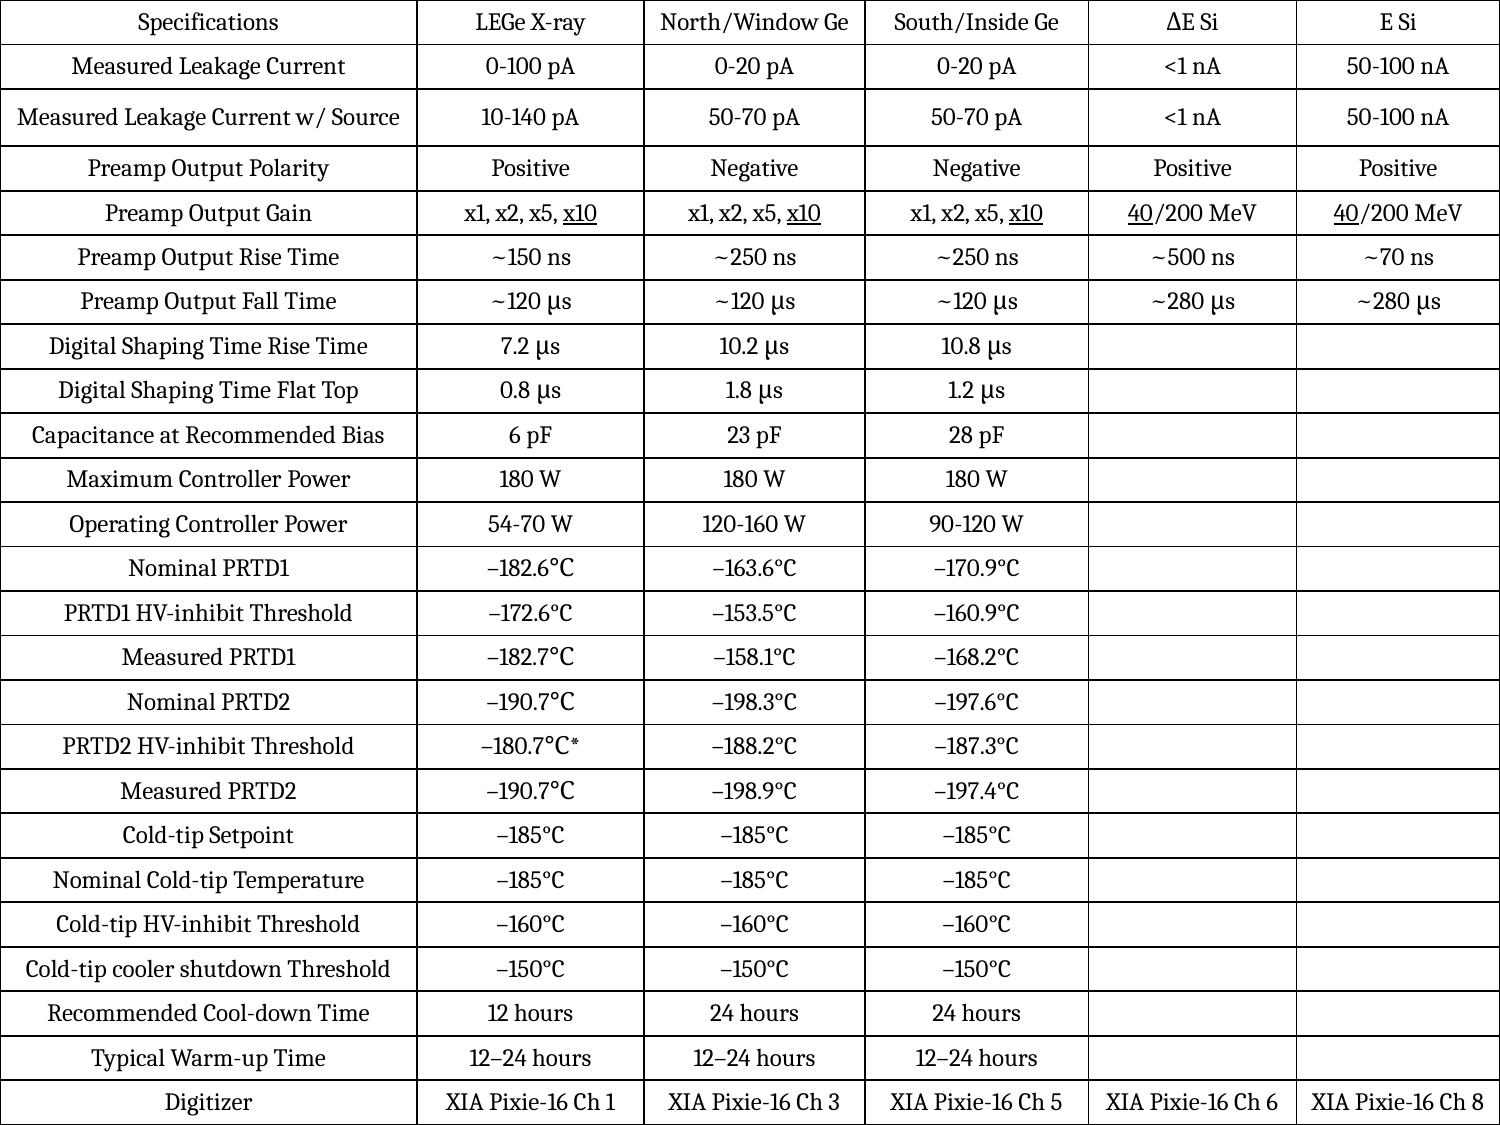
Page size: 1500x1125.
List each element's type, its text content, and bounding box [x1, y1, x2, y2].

table_cell [1089, 725, 1296, 768]
table_cell Digital Shaping Time Rise Time [1, 325, 416, 368]
table_cell 50-70 pA [645, 90, 864, 145]
table_cell –168.2°C [866, 636, 1088, 679]
table_cell [1089, 903, 1296, 946]
table_cell 40/200 MeV [1089, 192, 1296, 234]
table_cell 0.8 μs [418, 370, 643, 412]
table_cell 0-20 pA [866, 45, 1088, 88]
table_cell 10-140 pA [418, 90, 643, 145]
table_cell [1297, 681, 1499, 724]
table_cell Nominal PRTD2 [1, 681, 416, 724]
table_cell Positive [1089, 147, 1296, 190]
table_cell Cold-tip HV-inhibit Threshold [1, 903, 416, 946]
table_cell ~250 ns [866, 236, 1088, 279]
table_cell –190.7℃ [418, 681, 643, 724]
table_cell 50-100 nA [1297, 90, 1499, 145]
table_cell Cold-tip cooler shutdown Threshold [1, 948, 416, 990]
table_cell Capacitance at Recommended Bias [1, 414, 416, 457]
table_cell [1089, 770, 1296, 812]
table_cell Measured PRTD2 [1, 770, 416, 812]
table_cell [1297, 1037, 1499, 1079]
table_cell XIA Pixie-16 Ch 8 [1297, 1081, 1499, 1124]
table_cell 12–24 hours [418, 1037, 643, 1079]
table_cell 1.2 μs [866, 370, 1088, 412]
table_cell –185°C [418, 859, 643, 901]
table_cell 6 pF [418, 414, 643, 457]
table_cell 50-70 pA [866, 90, 1088, 145]
table_cell –188.2°C [645, 725, 864, 768]
table_cell ~250 ns [645, 236, 864, 279]
table_header E Si [1297, 1, 1499, 44]
table_cell –198.3°C [645, 681, 864, 724]
table_cell [1297, 948, 1499, 990]
table_cell 1.8 μs [645, 370, 864, 412]
table_cell [1089, 859, 1296, 901]
table_cell –150°C [645, 948, 864, 990]
table_cell Cold-tip Setpoint [1, 814, 416, 857]
table_cell ~70 ns [1297, 236, 1499, 279]
table_cell 50-100 nA [1297, 45, 1499, 88]
table_cell –185°C [645, 814, 864, 857]
table_cell [1089, 414, 1296, 457]
table_cell [1089, 547, 1296, 590]
table_cell 54-70 W [418, 503, 643, 546]
table_cell [1297, 592, 1499, 635]
table_cell –185°C [866, 859, 1088, 901]
table_cell Negative [645, 147, 864, 190]
table_cell [1089, 948, 1296, 990]
table_cell 12–24 hours [645, 1037, 864, 1079]
table_cell [1297, 992, 1499, 1035]
table_cell 23 pF [645, 414, 864, 457]
table_cell Positive [1297, 147, 1499, 190]
table_cell 12 hours [418, 992, 643, 1035]
table_cell Measured Leakage Current [1, 45, 416, 88]
table_cell –150°C [866, 948, 1088, 990]
table_cell [1089, 503, 1296, 546]
table_cell [1089, 1037, 1296, 1079]
table_cell Preamp Output Gain [1, 192, 416, 234]
table_cell 24 hours [645, 992, 864, 1035]
table_cell Operating Controller Power [1, 503, 416, 546]
table_cell Preamp Output Fall Time [1, 281, 416, 323]
table_cell 10.8 μs [866, 325, 1088, 368]
table_cell [1089, 370, 1296, 412]
table_cell x1, x2, x5, x10 [645, 192, 864, 234]
table_cell –197.4°C [866, 770, 1088, 812]
table_cell ~120 μs [645, 281, 864, 323]
table_cell Digital Shaping Time Flat Top [1, 370, 416, 412]
table_cell Preamp Output Polarity [1, 147, 416, 190]
table_cell XIA Pixie-16 Ch 5 [866, 1081, 1088, 1124]
table_cell 120-160 W [645, 503, 864, 546]
table_cell 180 W [866, 459, 1088, 501]
table_cell Recommended Cool-down Time [1, 992, 416, 1035]
table_cell [1297, 414, 1499, 457]
table_cell XIA Pixie-16 Ch 3 [645, 1081, 864, 1124]
table_cell 10.2 μs [645, 325, 864, 368]
table_cell [1297, 859, 1499, 901]
table_cell ~120 μs [866, 281, 1088, 323]
table_cell –160°C [418, 903, 643, 946]
table_cell [1297, 325, 1499, 368]
table_cell Maximum Controller Power [1, 459, 416, 501]
table_cell –198.9°C [645, 770, 864, 812]
table_header North/Window Ge [645, 1, 864, 44]
table_cell [1089, 636, 1296, 679]
table_cell 7.2 μs [418, 325, 643, 368]
table_cell –180.7℃* [418, 725, 643, 768]
table_cell [1297, 903, 1499, 946]
table_header South/Inside Ge [866, 1, 1088, 44]
table_cell [1297, 770, 1499, 812]
table_cell 90-120 W [866, 503, 1088, 546]
table_cell Nominal Cold-tip Temperature [1, 859, 416, 901]
table_cell 0-100 pA [418, 45, 643, 88]
table_cell [1297, 636, 1499, 679]
table_cell –187.3°C [866, 725, 1088, 768]
table_cell [1297, 725, 1499, 768]
table_cell [1089, 814, 1296, 857]
table_cell –172.6°C [418, 592, 643, 635]
table_cell [1089, 325, 1296, 368]
table_cell Typical Warm-up Time [1, 1037, 416, 1079]
table_cell 12–24 hours [866, 1037, 1088, 1079]
table_cell –158.1°C [645, 636, 864, 679]
table_cell –197.6°C [866, 681, 1088, 724]
table_cell <1 nA [1089, 45, 1296, 88]
table_cell ~120 μs [418, 281, 643, 323]
table_cell 180 W [645, 459, 864, 501]
table_cell Measured Leakage Current w/ Source [1, 90, 416, 145]
table_cell Negative [866, 147, 1088, 190]
table_cell ~280 μs [1297, 281, 1499, 323]
table_cell Preamp Output Rise Time [1, 236, 416, 279]
table_cell Digitizer [1, 1081, 416, 1124]
table_cell –160°C [866, 903, 1088, 946]
table_cell –153.5°C [645, 592, 864, 635]
table_cell [1089, 592, 1296, 635]
table_cell –150°C [418, 948, 643, 990]
table_cell –185°C [645, 859, 864, 901]
table_cell 40/200 MeV [1297, 192, 1499, 234]
table_cell x1, x2, x5, x10 [418, 192, 643, 234]
table_cell –185°C [866, 814, 1088, 857]
table_cell –163.6°C [645, 547, 864, 590]
table_cell [1089, 681, 1296, 724]
table_cell –185°C [418, 814, 643, 857]
table_cell [1297, 503, 1499, 546]
table_cell PRTD2 HV-inhibit Threshold [1, 725, 416, 768]
table_header Specifications [1, 1, 416, 44]
table_cell x1, x2, x5, x10 [866, 192, 1088, 234]
table_cell Measured PRTD1 [1, 636, 416, 679]
table_cell 0-20 pA [645, 45, 864, 88]
table_cell –170.9°C [866, 547, 1088, 590]
table_cell [1297, 370, 1499, 412]
table_header ΔE Si [1089, 1, 1296, 44]
table_cell 24 hours [866, 992, 1088, 1035]
table_cell Positive [418, 147, 643, 190]
table_cell [1297, 814, 1499, 857]
table_header LEGe X-ray [418, 1, 643, 44]
table_cell –182.7℃ [418, 636, 643, 679]
table_cell –190.7℃ [418, 770, 643, 812]
table_cell [1089, 992, 1296, 1035]
table_cell <1 nA [1089, 90, 1296, 145]
table_cell 180 W [418, 459, 643, 501]
table_cell [1089, 459, 1296, 501]
table_cell 28 pF [866, 414, 1088, 457]
table_cell XIA Pixie-16 Ch 6 [1089, 1081, 1296, 1124]
table_cell –160.9°C [866, 592, 1088, 635]
table_cell Nominal PRTD1 [1, 547, 416, 590]
table_cell ~150 ns [418, 236, 643, 279]
table_cell PRTD1 HV-inhibit Threshold [1, 592, 416, 635]
table_cell ~500 ns [1089, 236, 1296, 279]
table_cell [1297, 459, 1499, 501]
table_cell –160°C [645, 903, 864, 946]
table_cell ~280 μs [1089, 281, 1296, 323]
table_cell XIA Pixie-16 Ch 1 [418, 1081, 643, 1124]
table_cell –182.6℃ [418, 547, 643, 590]
table_cell [1297, 547, 1499, 590]
